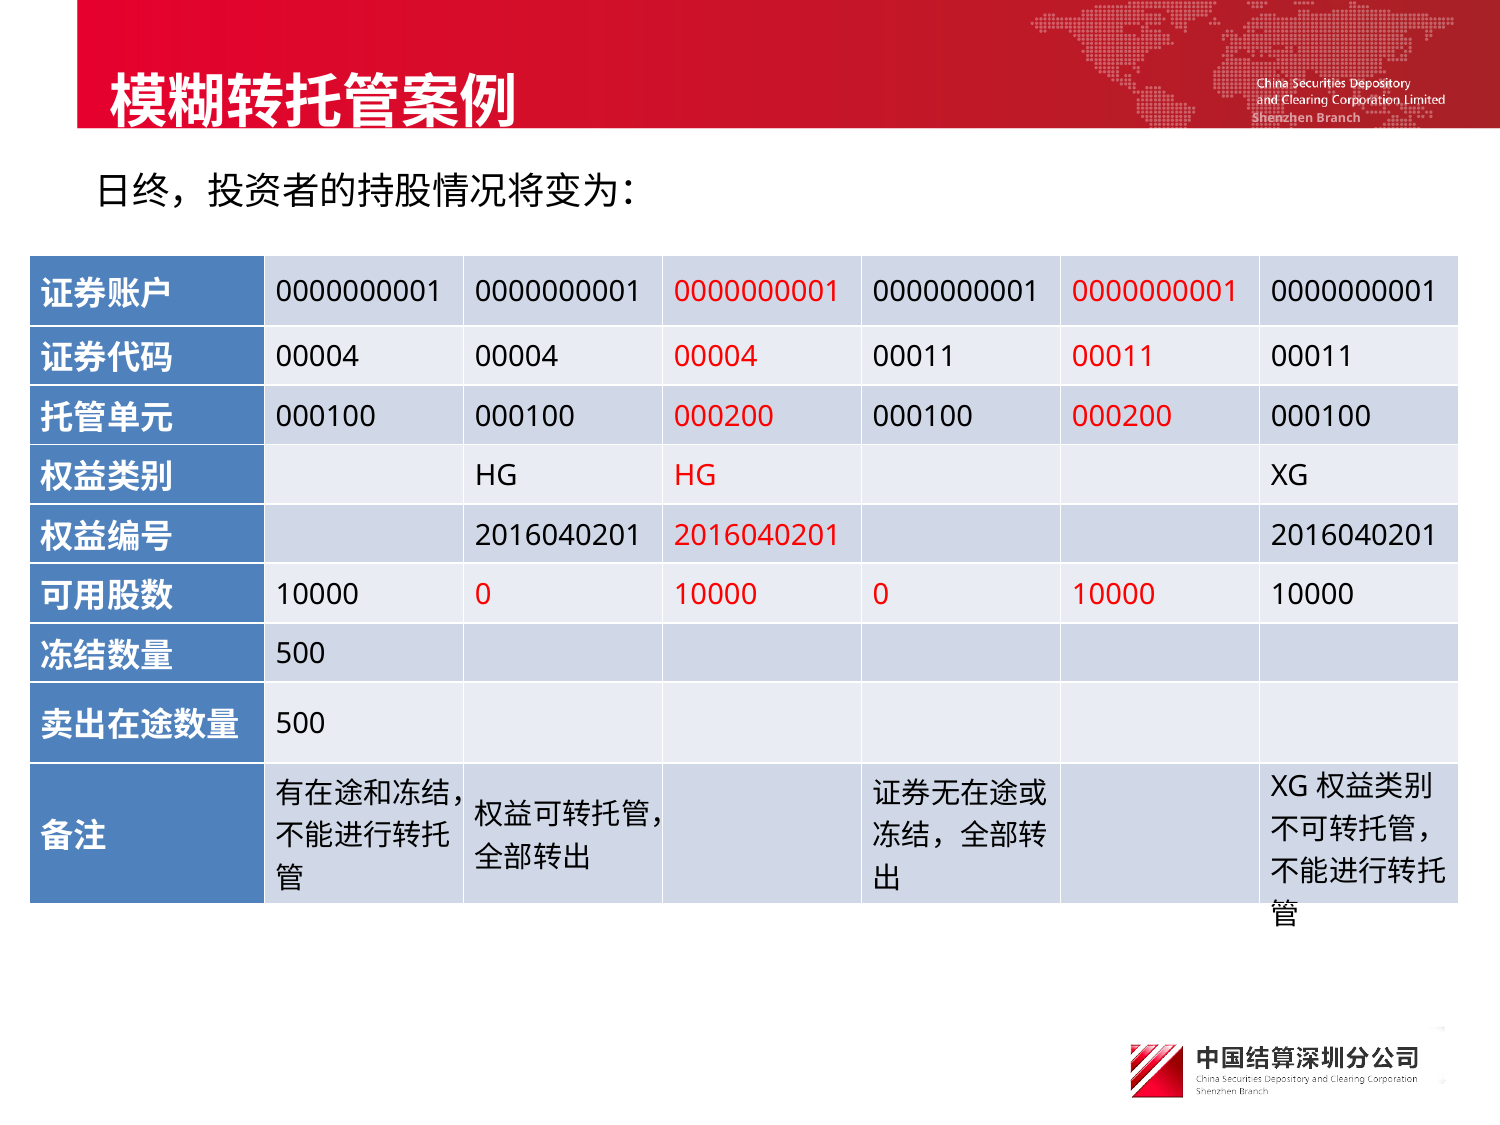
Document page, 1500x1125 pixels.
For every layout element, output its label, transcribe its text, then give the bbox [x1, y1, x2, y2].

table_cell [862, 683, 1060, 762]
table_header 0000000001 [1260, 256, 1458, 325]
table_cell [1260, 683, 1458, 762]
table_cell 00004 [464, 327, 662, 384]
table_cell XG权益类别不可转托管，不能进行转托管 [1260, 764, 1458, 903]
table_cell [862, 505, 1060, 562]
table_cell [663, 764, 861, 903]
table_cell [1061, 505, 1259, 562]
table_header 证券账户 [30, 256, 264, 325]
table_cell 权益可转托管，全部转出 [464, 764, 662, 903]
table_cell 00004 [663, 327, 861, 384]
table_cell 000200 [663, 386, 861, 444]
table_cell 2016040201 [464, 505, 662, 562]
table_cell 冻结数量 [30, 624, 264, 681]
table_cell 000100 [862, 386, 1060, 444]
table_cell 500 [265, 624, 463, 681]
table_cell [464, 624, 662, 681]
table_cell 00011 [1061, 327, 1259, 384]
table_header 0000000001 [663, 256, 861, 325]
table_cell [265, 445, 463, 503]
table_cell [663, 683, 861, 762]
table_cell 000100 [265, 386, 463, 444]
table_cell [464, 683, 662, 762]
table_cell [1061, 683, 1259, 762]
table_header 0000000001 [862, 256, 1060, 325]
text_box 日终，投资者的持股情况将变为： [79, 159, 672, 219]
table_cell 00011 [1260, 327, 1458, 384]
table_cell 权益类别 [30, 445, 264, 503]
table_cell 000200 [1061, 386, 1259, 444]
table_cell 可用股数 [30, 564, 264, 622]
table_cell 证券代码 [30, 327, 264, 384]
table_cell 有在途和冻结，不能进行转托管 [265, 764, 463, 903]
table_cell [862, 624, 1060, 681]
table_cell 000100 [1260, 386, 1458, 444]
table_cell 权益编号 [30, 505, 264, 562]
table_cell 卖出在途数量 [30, 683, 264, 762]
table_cell HG [663, 445, 861, 503]
table_cell [663, 624, 861, 681]
table_header 0000000001 [265, 256, 463, 325]
table_cell 000100 [464, 386, 662, 444]
table_cell 00004 [265, 327, 463, 384]
table_cell HG [464, 445, 662, 503]
table_cell 00011 [862, 327, 1060, 384]
table_cell 10000 [1260, 564, 1458, 622]
table_header 0000000001 [1061, 256, 1259, 325]
table_cell 2016040201 [663, 505, 861, 562]
table_cell 2016040201 [1260, 505, 1458, 562]
table_cell 10000 [1061, 564, 1259, 622]
table_cell XG [1260, 445, 1458, 503]
table_cell [1061, 445, 1259, 503]
table_cell 证券无在途或冻结，全部转出 [862, 764, 1060, 903]
table_header 0000000001 [464, 256, 662, 325]
table_cell [1260, 624, 1458, 681]
table_cell 0 [464, 564, 662, 622]
text_box 模糊转托管案例 [95, 42, 1282, 142]
table_cell 500 [265, 683, 463, 762]
table_cell 0 [862, 564, 1060, 622]
table_cell 备注 [30, 764, 264, 903]
table_cell 10000 [663, 564, 861, 622]
table_cell 10000 [265, 564, 463, 622]
table_cell [1061, 764, 1259, 903]
table_cell [265, 505, 463, 562]
table_cell [862, 445, 1060, 503]
table_cell 托管单元 [30, 386, 264, 444]
picture [0, 0, 1500, 1125]
table_cell [1061, 624, 1259, 681]
